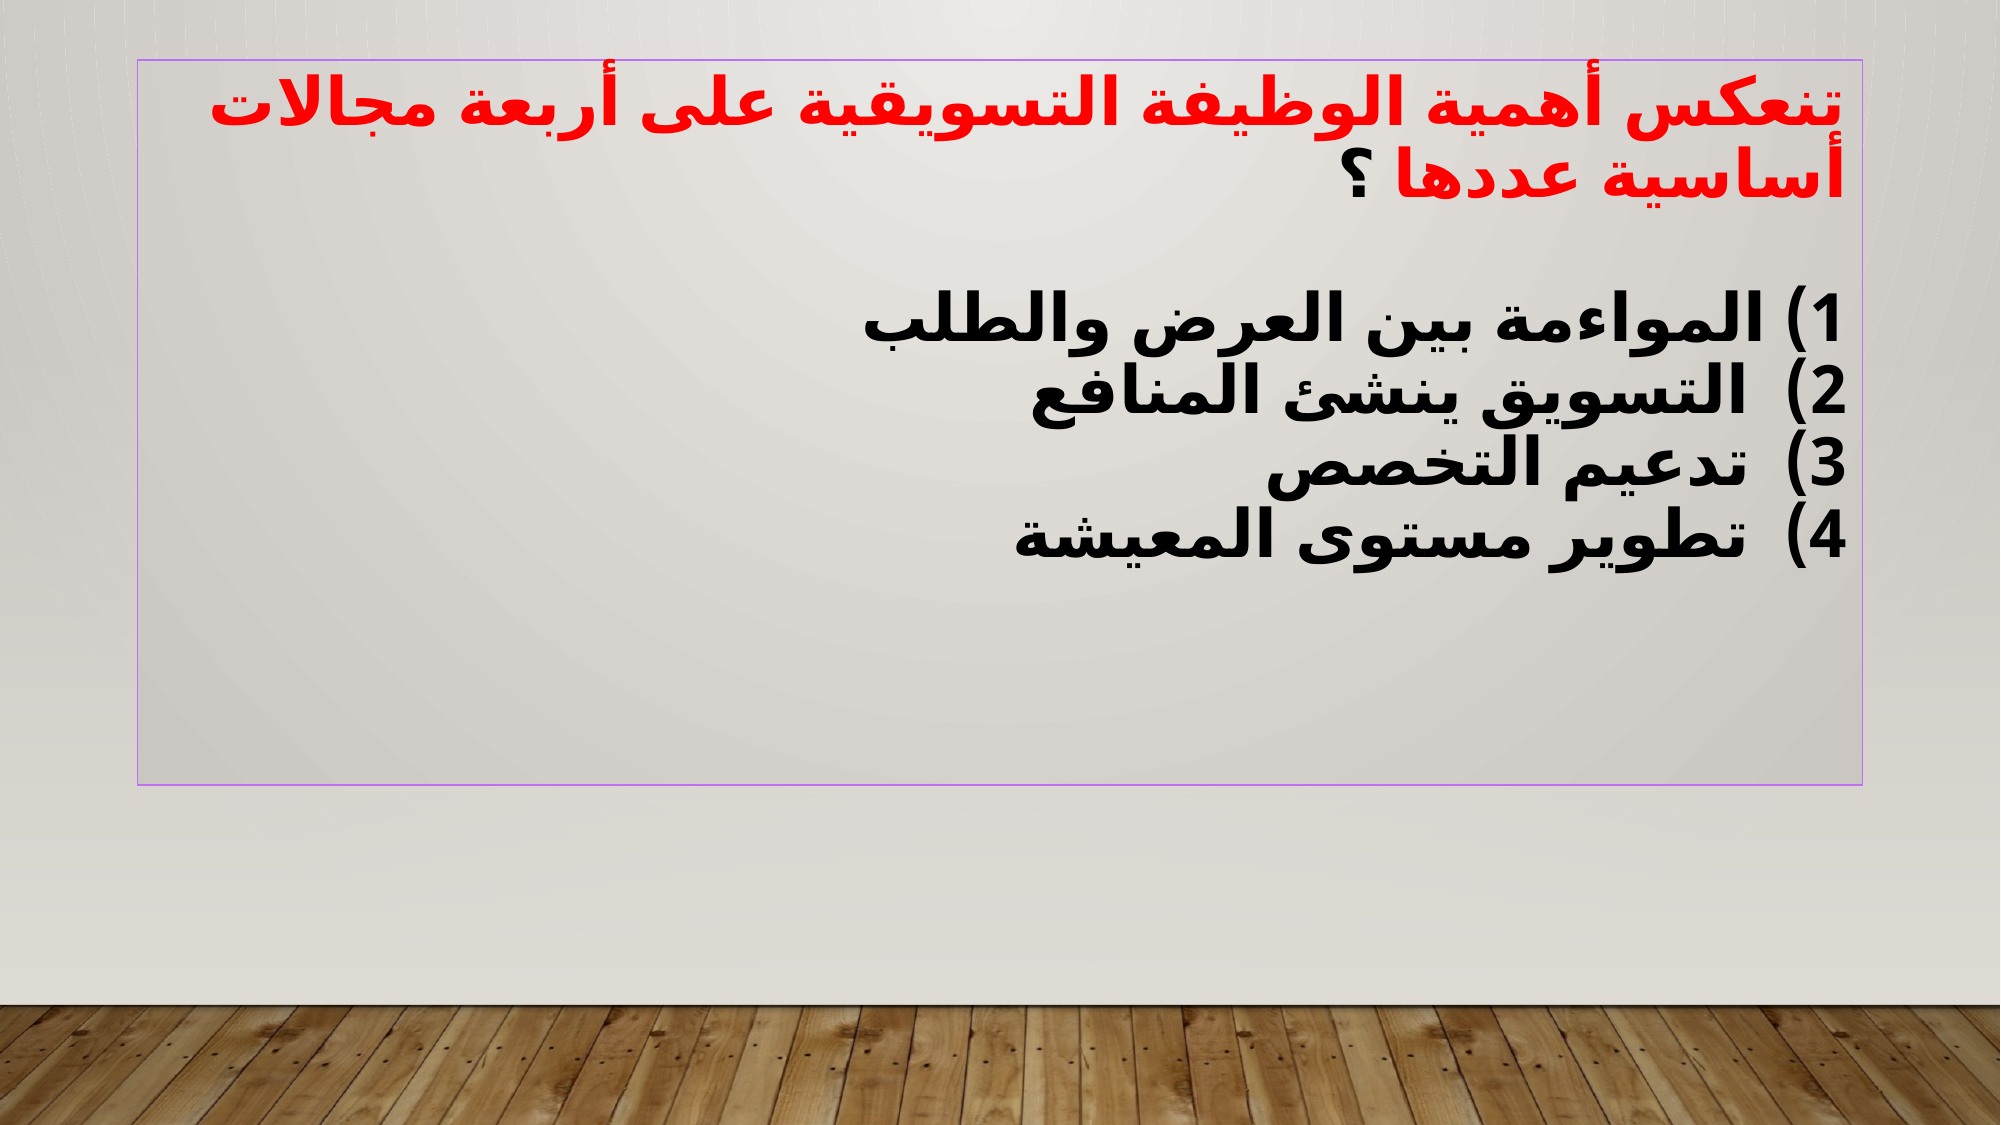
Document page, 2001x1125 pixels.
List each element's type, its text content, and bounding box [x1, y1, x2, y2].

picture [0, 1005, 2000, 1125]
title تنعكس أهمية الوظيفة التسويقية على أربعة مجالات أساسية عددها ؟ 1) المواءمة بين العرض والطلب 2) التسويق ينشئ المنافع 3) تدعيم التخصص 4) تطوير مستوى المعيشة [137, 59, 1863, 786]
